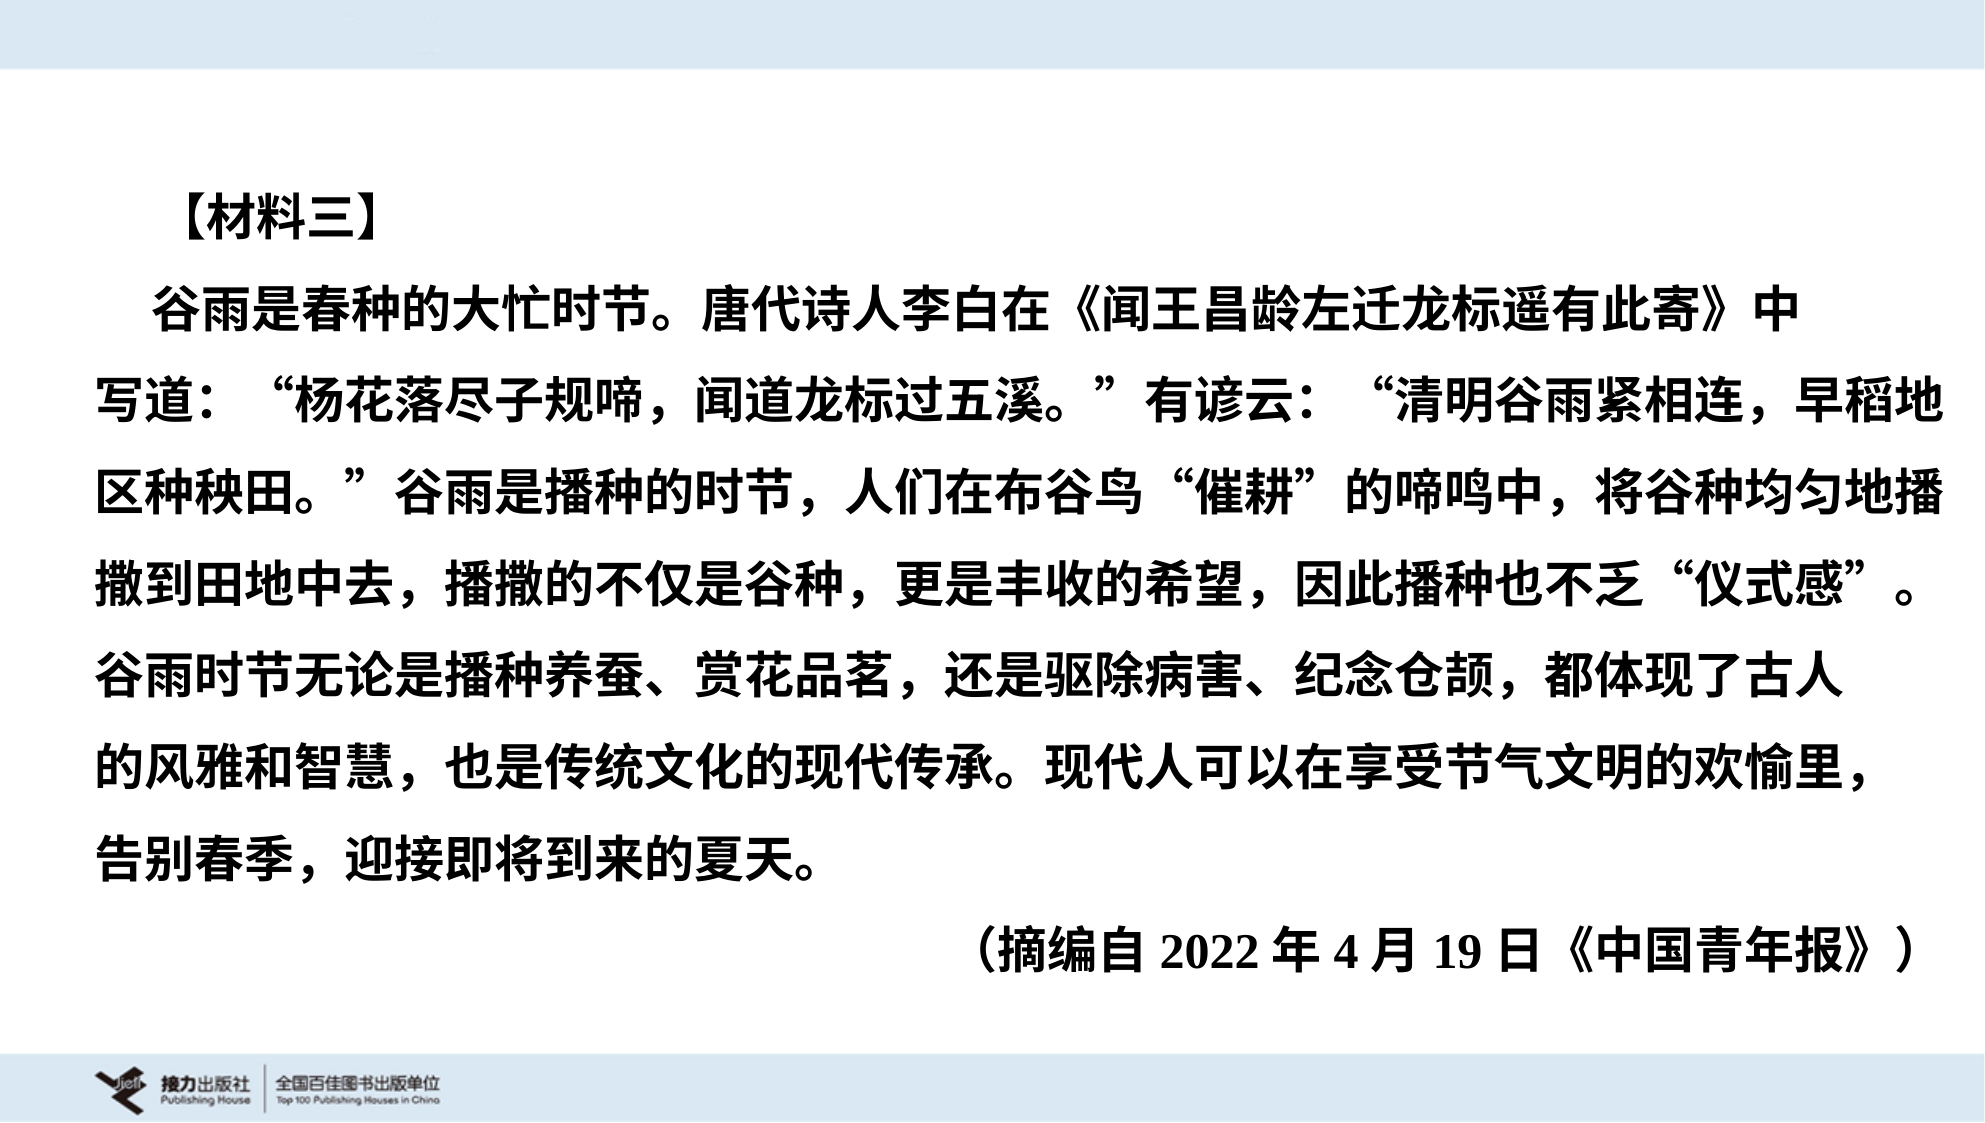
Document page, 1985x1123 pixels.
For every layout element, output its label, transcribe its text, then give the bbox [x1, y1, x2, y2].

text_box 【材料三】 谷雨是春种的大忙时节。唐代诗人李白在《闻王昌龄左迁龙标遥有此寄》中 写道：“杨花落尽子规啼，闻道龙标过五溪。”有谚云：“清明谷雨紧相连，早稻地 区种秧田。”谷雨是播种的时节，人们在布谷鸟“催耕”的啼鸣中，将谷种均匀地播 撒到田地中去，播撒的不仅是谷种，更是丰收的希望，因此播种也不乏“仪式感”。 谷雨时节无论是播种养蚕、赏花品茗，还是驱除病害、纪念仓颉，都体现了古人 的风雅和智慧，也是传统文化的现代传承。现代人可以在享受节气文明的欢愉里， 告别春季，迎接即将到来的夏天。 （摘编自2022年4月19日《中国青年报》） [94, 153, 1892, 979]
picture [0, 0, 1985, 1122]
